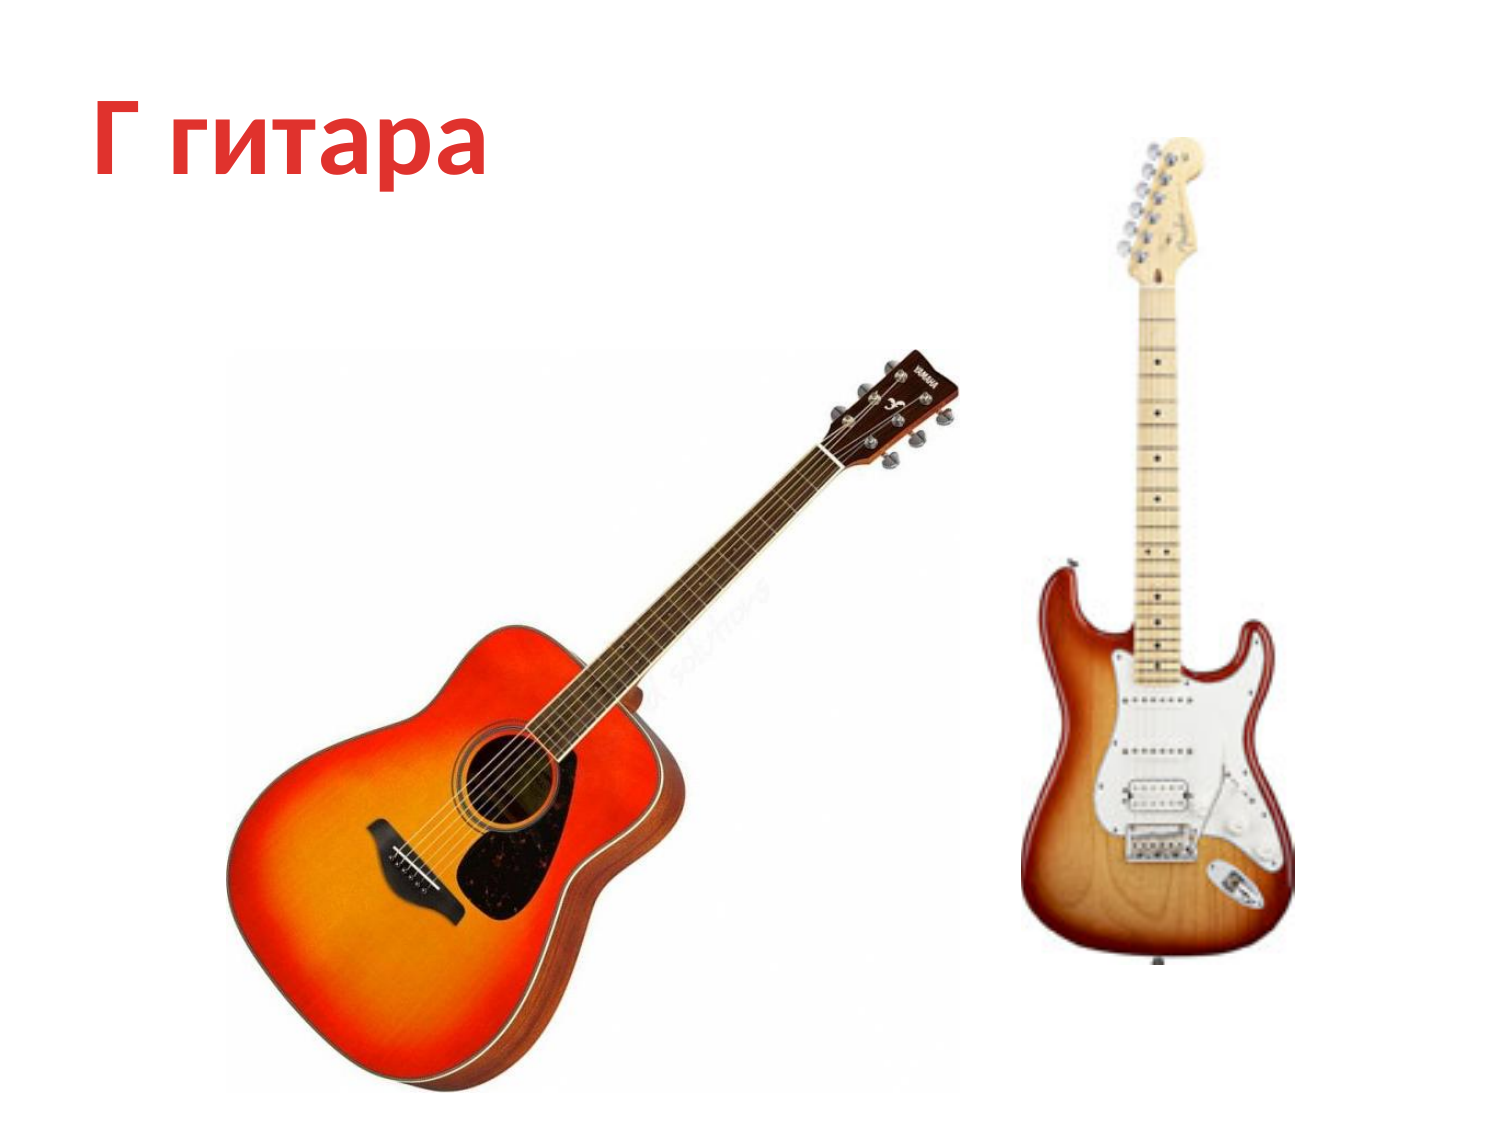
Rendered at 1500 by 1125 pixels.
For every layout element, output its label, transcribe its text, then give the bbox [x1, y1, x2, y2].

picture [226, 349, 960, 1094]
text_box Г гитара [60, 54, 524, 205]
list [1021, 136, 1295, 965]
